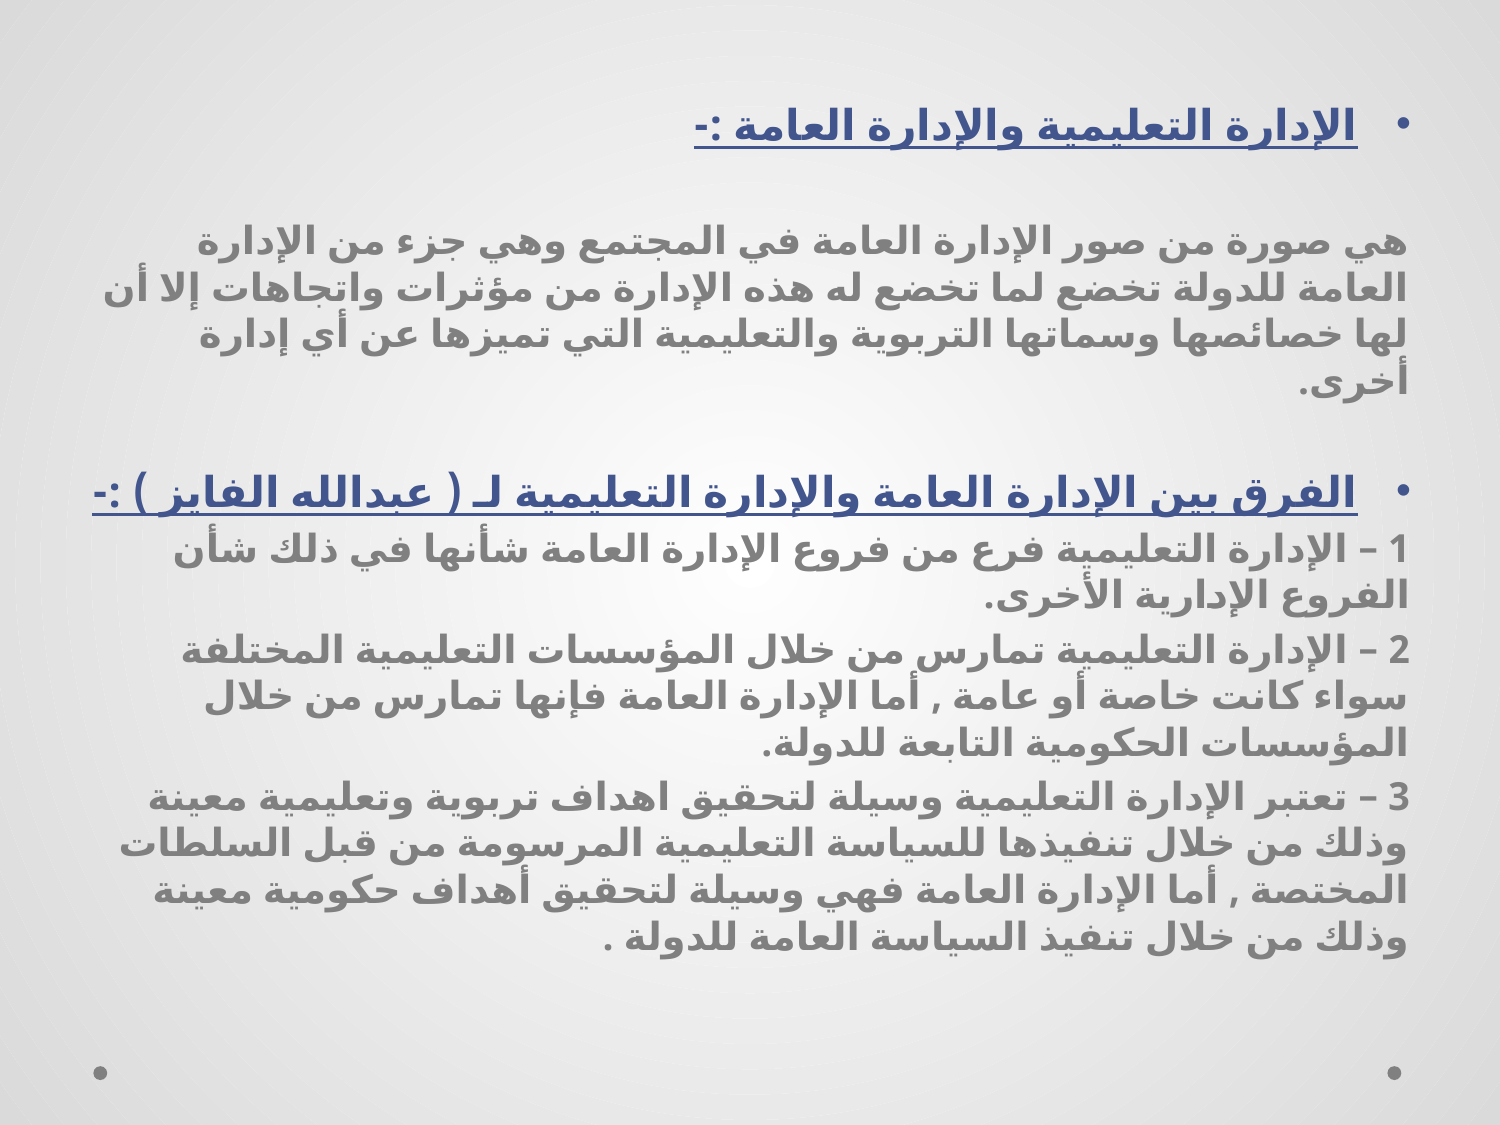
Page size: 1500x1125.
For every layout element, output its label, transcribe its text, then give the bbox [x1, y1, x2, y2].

list الإدارة التعليمية والإدارة العامة :- هي صورة من صور الإدارة العامة في المجتمع وهي جزء من الإدارة العامة للدولة تخضع لما تخضع له هذه الإدارة من مؤثرات واتجاهات إلا أن لها خصائصها وسماتها التربوية والتعليمية التي تميزها عن أي إدارة أخرى. الفرق بين الإدارة العامة والإدارة التعليمية لـ ( عبدالله الفايز ) :- 1 – الإدارة التعليمية فرع من فروع الإدارة العامة شأنها في ذلك شأن الفروع الإدارية الأخرى. 2 – الإدارة التعليمية تمارس من خلال المؤسسات التعليمية المختلفة سواء كانت خاصة أو عامة , أما الإدارة العامة فإنها تمارس من خلال المؤسسات الحكومية التابعة للدولة. 3 – تعتبر الإدارة التعليمية وسيلة لتحقيق اهداف تربوية وتعليمية معينة وذلك من خلال تنفيذها للسياسة التعليمية المرسومة من قبل السلطات المختصة , أما الإدارة العامة فهي وسيلة لتحقيق أهداف حكومية معينة وذلك من خلال تنفيذ السياسة العامة للدولة . [75, 90, 1425, 1005]
